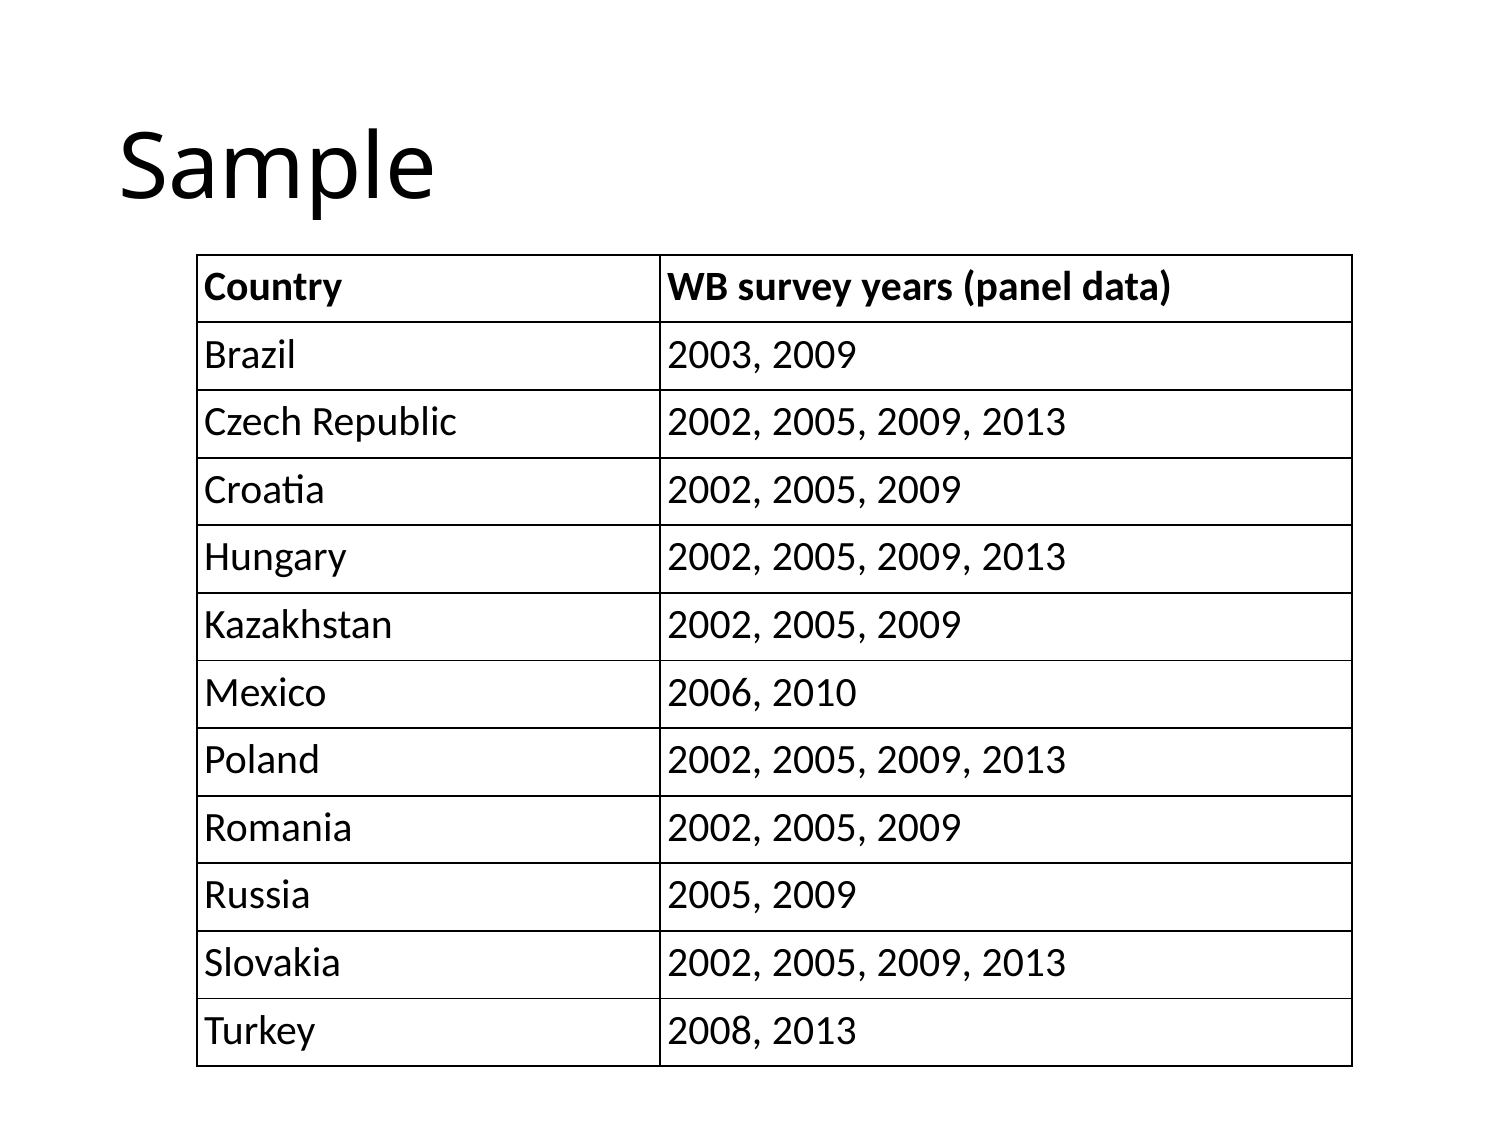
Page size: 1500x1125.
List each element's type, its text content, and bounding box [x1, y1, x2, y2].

table_cell Romania [198, 797, 659, 862]
table_cell 2002, 2005, 2009, 2013 [661, 526, 1351, 592]
table_header WB survey years (panel data) [661, 256, 1351, 321]
table_cell 2005, 2009 [661, 864, 1351, 930]
table_cell Croatia [198, 459, 659, 524]
table_cell Russia [198, 864, 659, 930]
title Sample [103, 59, 1397, 278]
table_cell 2002, 2005, 2009, 2013 [661, 729, 1351, 795]
table_cell 2002, 2005, 2009 [661, 459, 1351, 524]
table_cell 2002, 2005, 2009 [661, 797, 1351, 862]
table_cell Hungary [198, 526, 659, 592]
table_cell 2008, 2013 [661, 999, 1351, 1065]
table_cell 2002, 2005, 2009, 2013 [661, 391, 1351, 457]
table_header Country [198, 256, 659, 321]
table_cell Turkey [198, 999, 659, 1065]
table_cell 2006, 2010 [661, 661, 1351, 727]
table_cell 2003, 2009 [661, 323, 1351, 389]
table_cell 2002, 2005, 2009, 2013 [661, 932, 1351, 998]
table_cell Czech Republic [198, 391, 659, 457]
table_cell 2002, 2005, 2009 [661, 594, 1351, 660]
table_cell Slovakia [198, 932, 659, 998]
table_cell Kazakhstan [198, 594, 659, 660]
table_cell Mexico [198, 661, 659, 727]
table_cell Poland [198, 729, 659, 795]
table_cell Brazil [198, 323, 659, 389]
